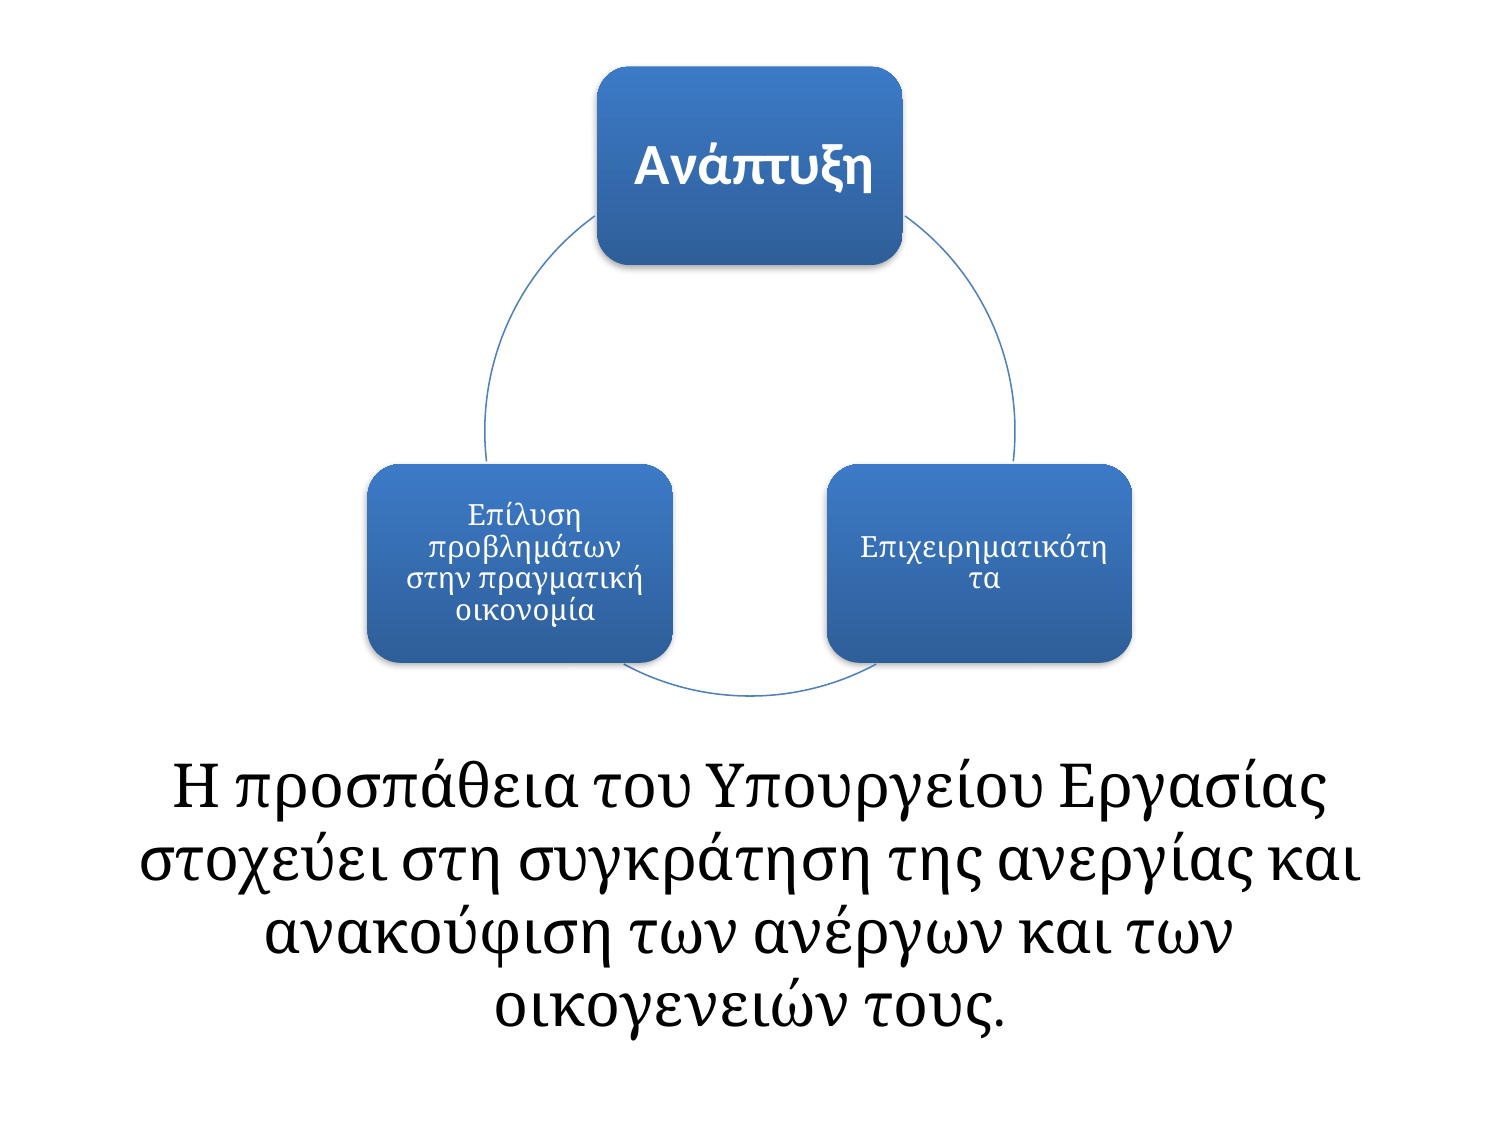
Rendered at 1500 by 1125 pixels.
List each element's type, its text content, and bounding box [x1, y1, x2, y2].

list Η προσπάθεια του Υπουργείου Εργασίας στοχεύει στη συγκράτηση της ανεργίας και ανακούφιση των ανέργων και των οικογενειών τους. [75, 739, 1425, 1047]
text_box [249, 66, 1251, 734]
